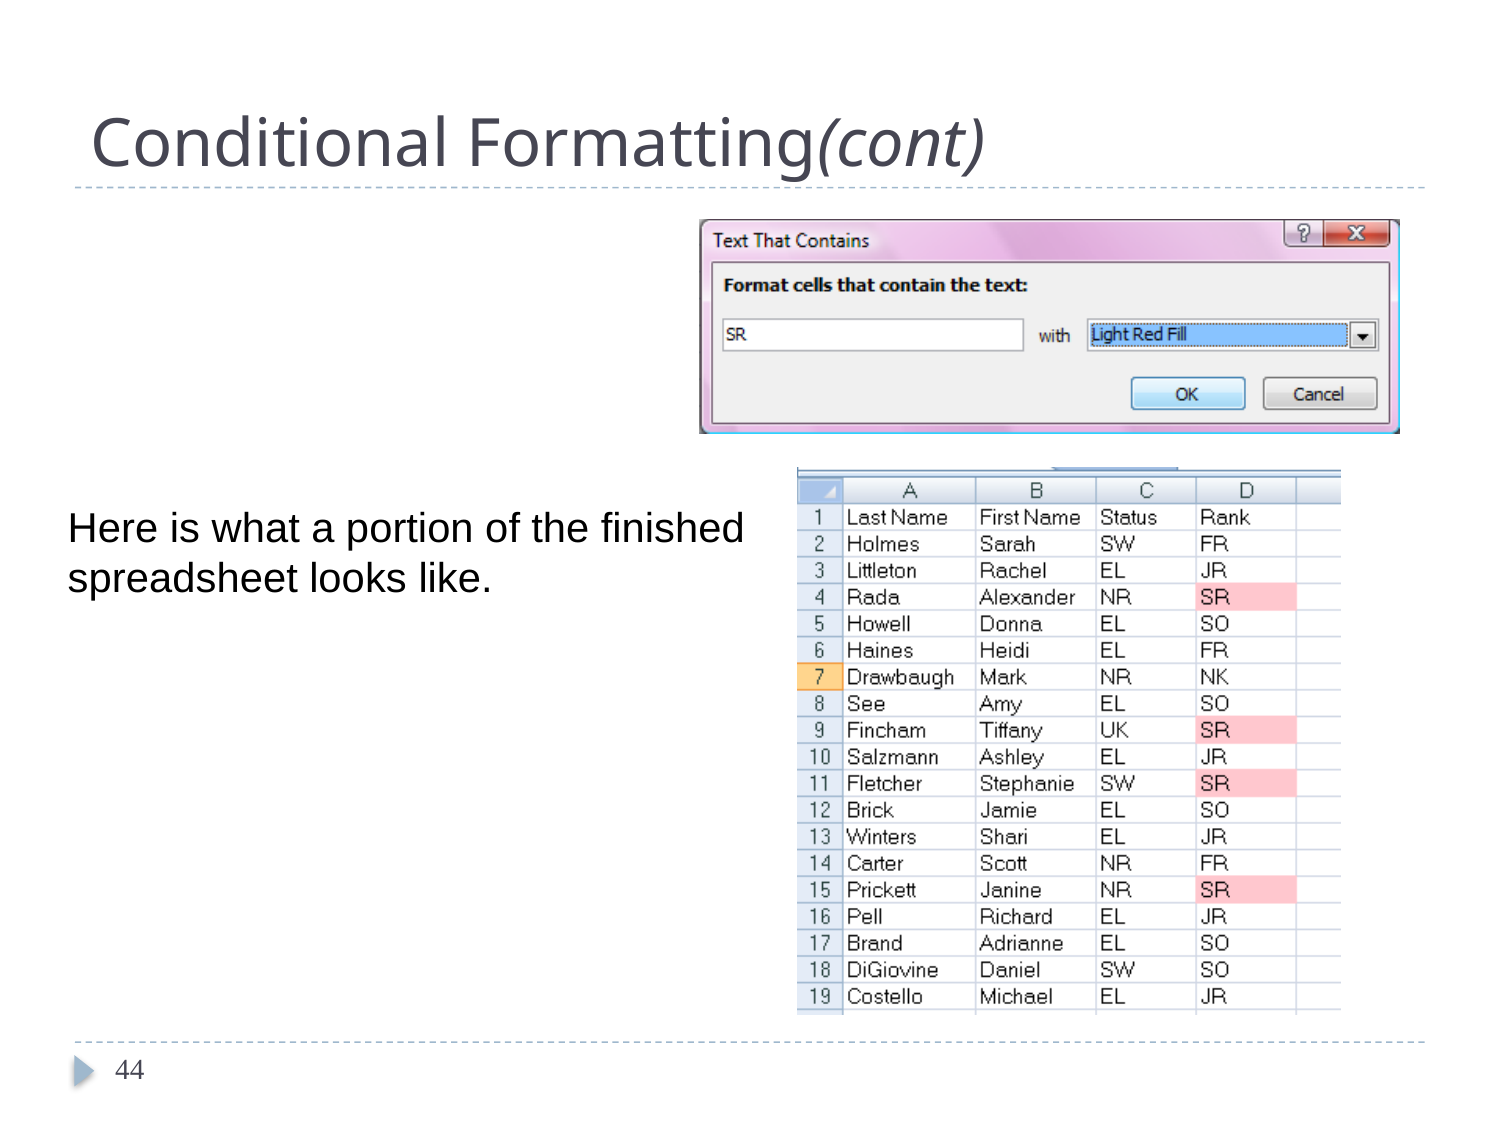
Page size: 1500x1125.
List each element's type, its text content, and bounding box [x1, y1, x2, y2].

picture [699, 219, 1400, 434]
picture [796, 467, 1342, 1016]
title Conditional Formatting(cont) [74, 24, 1426, 188]
slide_number 44 [100, 1042, 426, 1103]
text_box Here is what a portion of the finished spreadsheet looks like. [53, 493, 791, 609]
